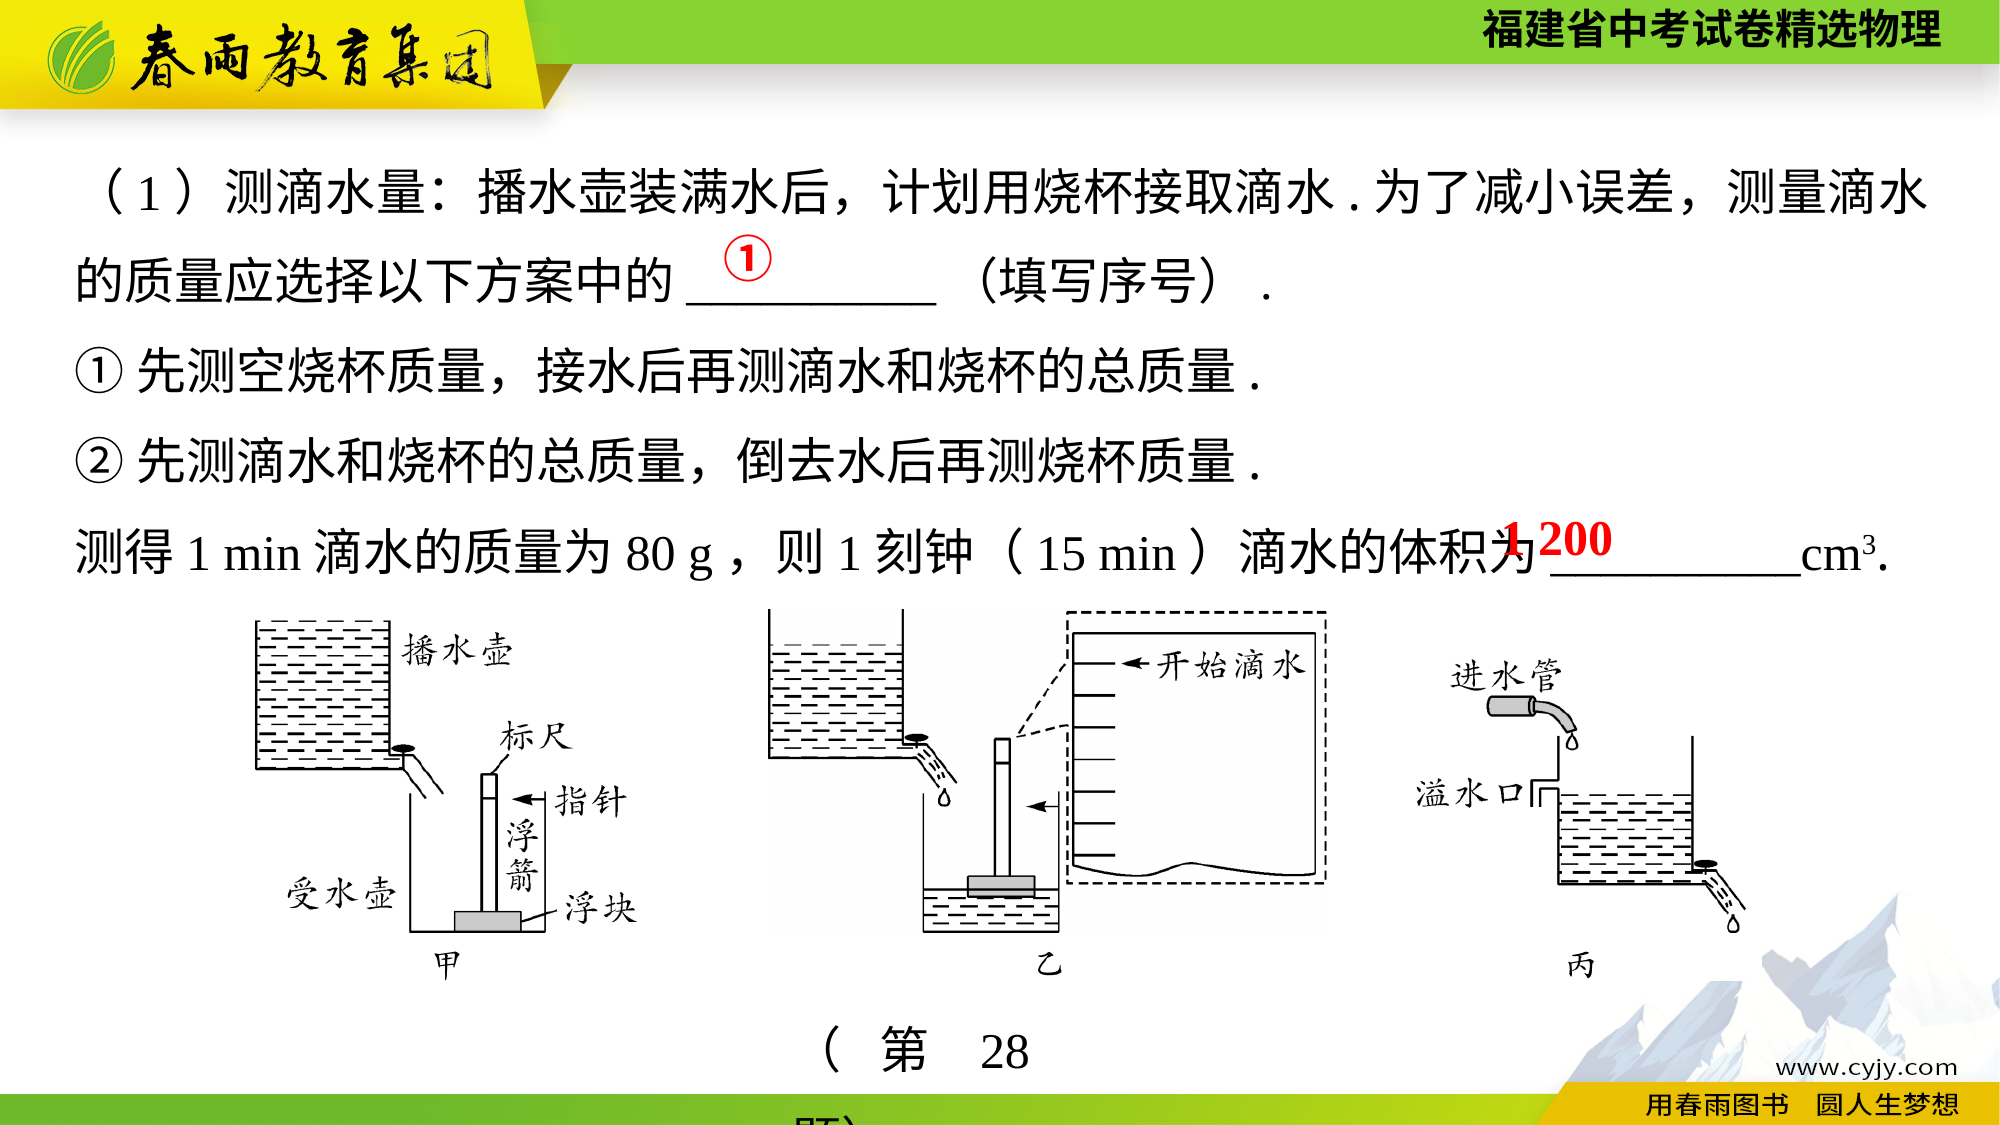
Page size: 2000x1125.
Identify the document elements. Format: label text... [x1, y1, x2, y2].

picture [0, 0, 2000, 1125]
text_box ① [658, 219, 839, 295]
text_box （第28题） [776, 988, 1057, 1086]
text_box 1 200 [1423, 497, 1690, 573]
list （1）测滴水量：播水壶装满水后，计划用烧杯接取滴水.为了减小误差，测量滴水的质量应选择以下方案中的__________（填写序号）. ①先测空烧杯质量，接水后再测滴水和烧杯的总质量. ②先测滴水和烧杯的总质量，倒去水后再测烧杯质量. 测得1 min滴水的质量为80 g，则1刻钟（15 min）滴水的体积为__________cm3. [59, 122, 1944, 581]
